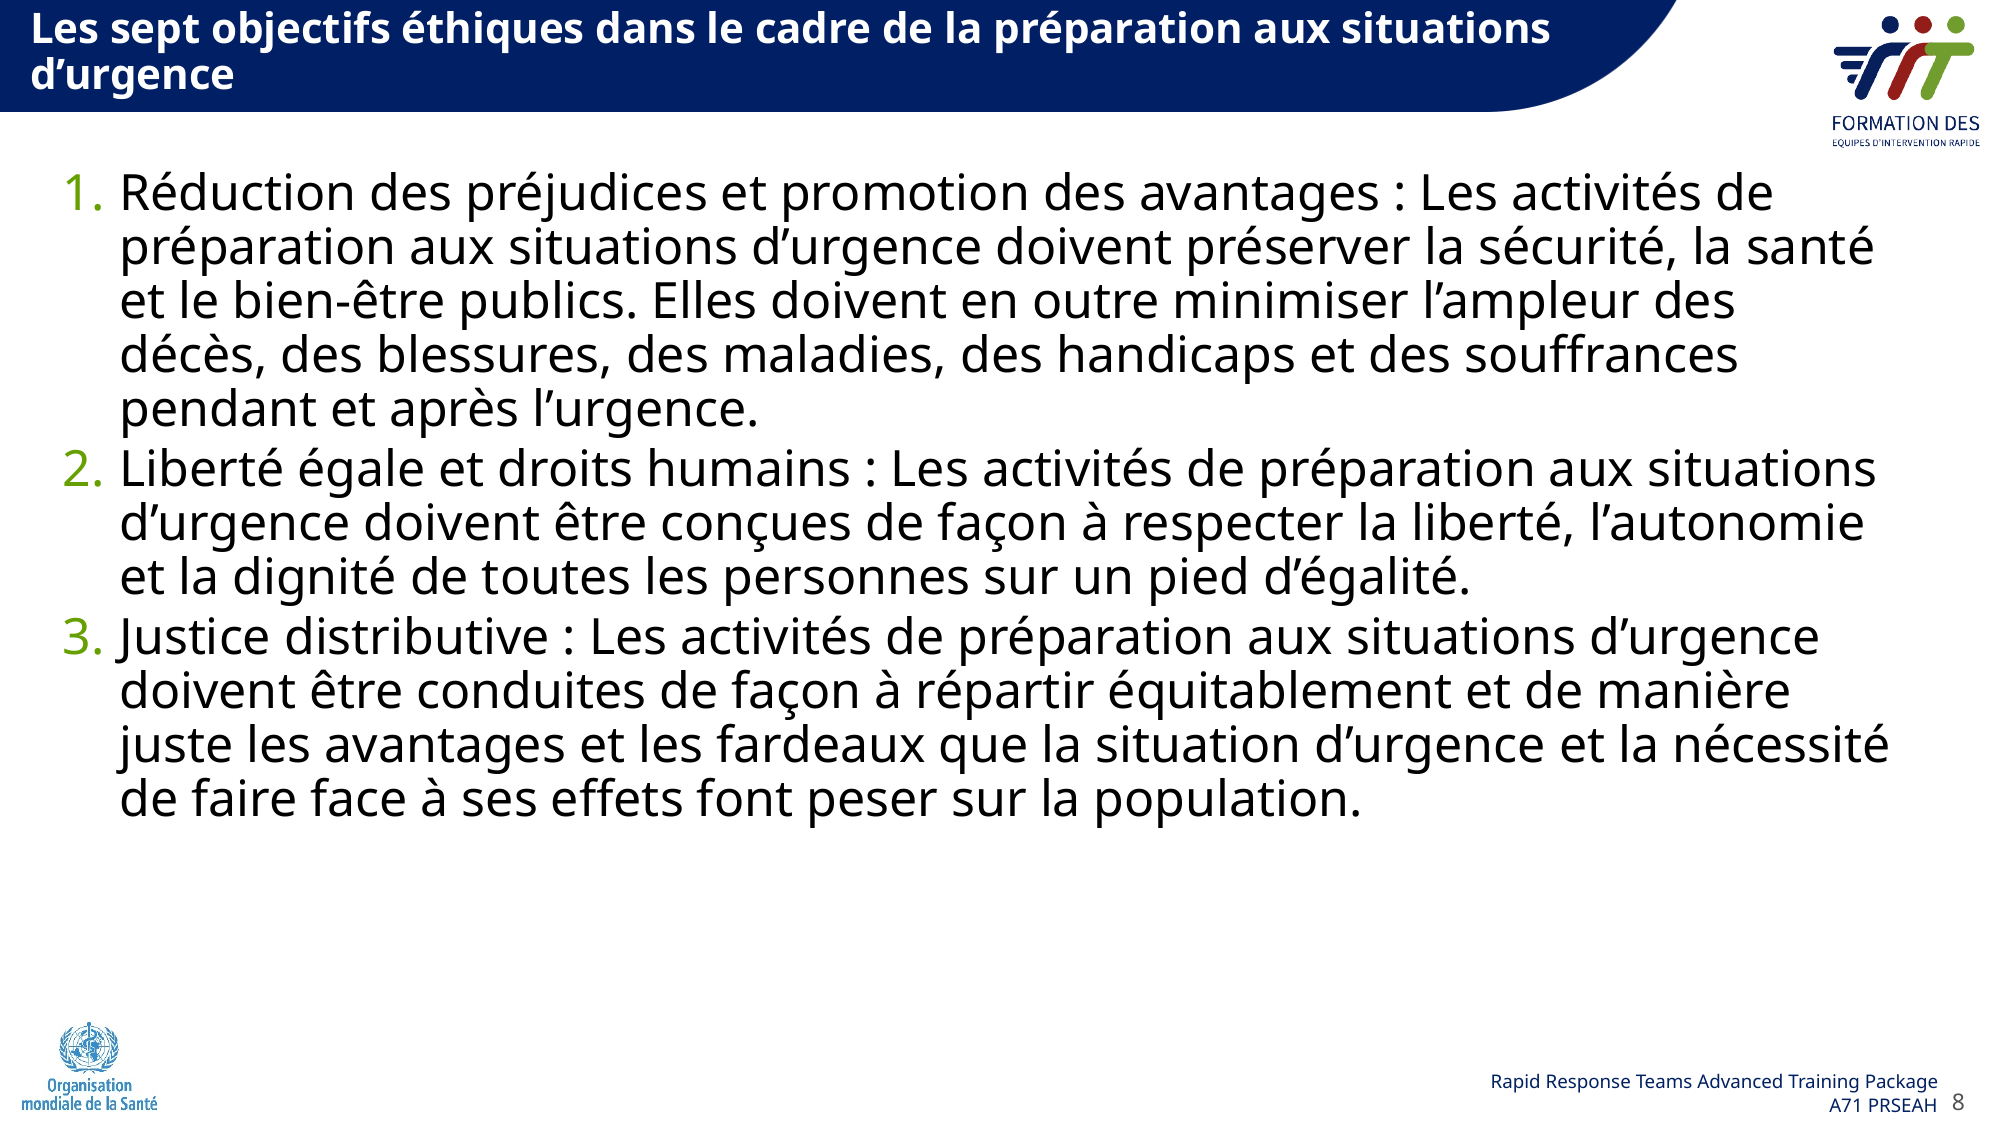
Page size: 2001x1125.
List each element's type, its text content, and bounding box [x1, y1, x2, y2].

picture [20, 1020, 158, 1111]
picture [1832, 15, 1980, 148]
slide_number 8 [1882, 1037, 1916, 1092]
title Les sept objectifs éthiques dans le cadre de la préparation aux situations d’urgence [21, 0, 1641, 107]
list Réduction des préjudices et promotion des avantages : Les activités de préparation aux situations d’urgence doivent préserver la sécurité, la santé et le bien-être publics. Elles doivent en outre minimiser l’ampleur des décès, des blessures, des maladies, des handicaps et des souffrances pendant et après l’urgence. Liberté égale et droits humains : Les activités de préparation aux situations d’urgence doivent être conçues de façon à respecter la liberté, l’autonomie et la dignité de toutes les personnes sur un pied d’égalité. Justice distributive : Les activités de préparation aux situations d’urgence doivent être conduites de façon à répartir équitablement et de manière juste les avantages et les fardeaux que la situation d’urgence et la nécessité de faire face à ses effets font peser sur la population. [56, 161, 1900, 1000]
picture [0, 0, 1705, 112]
